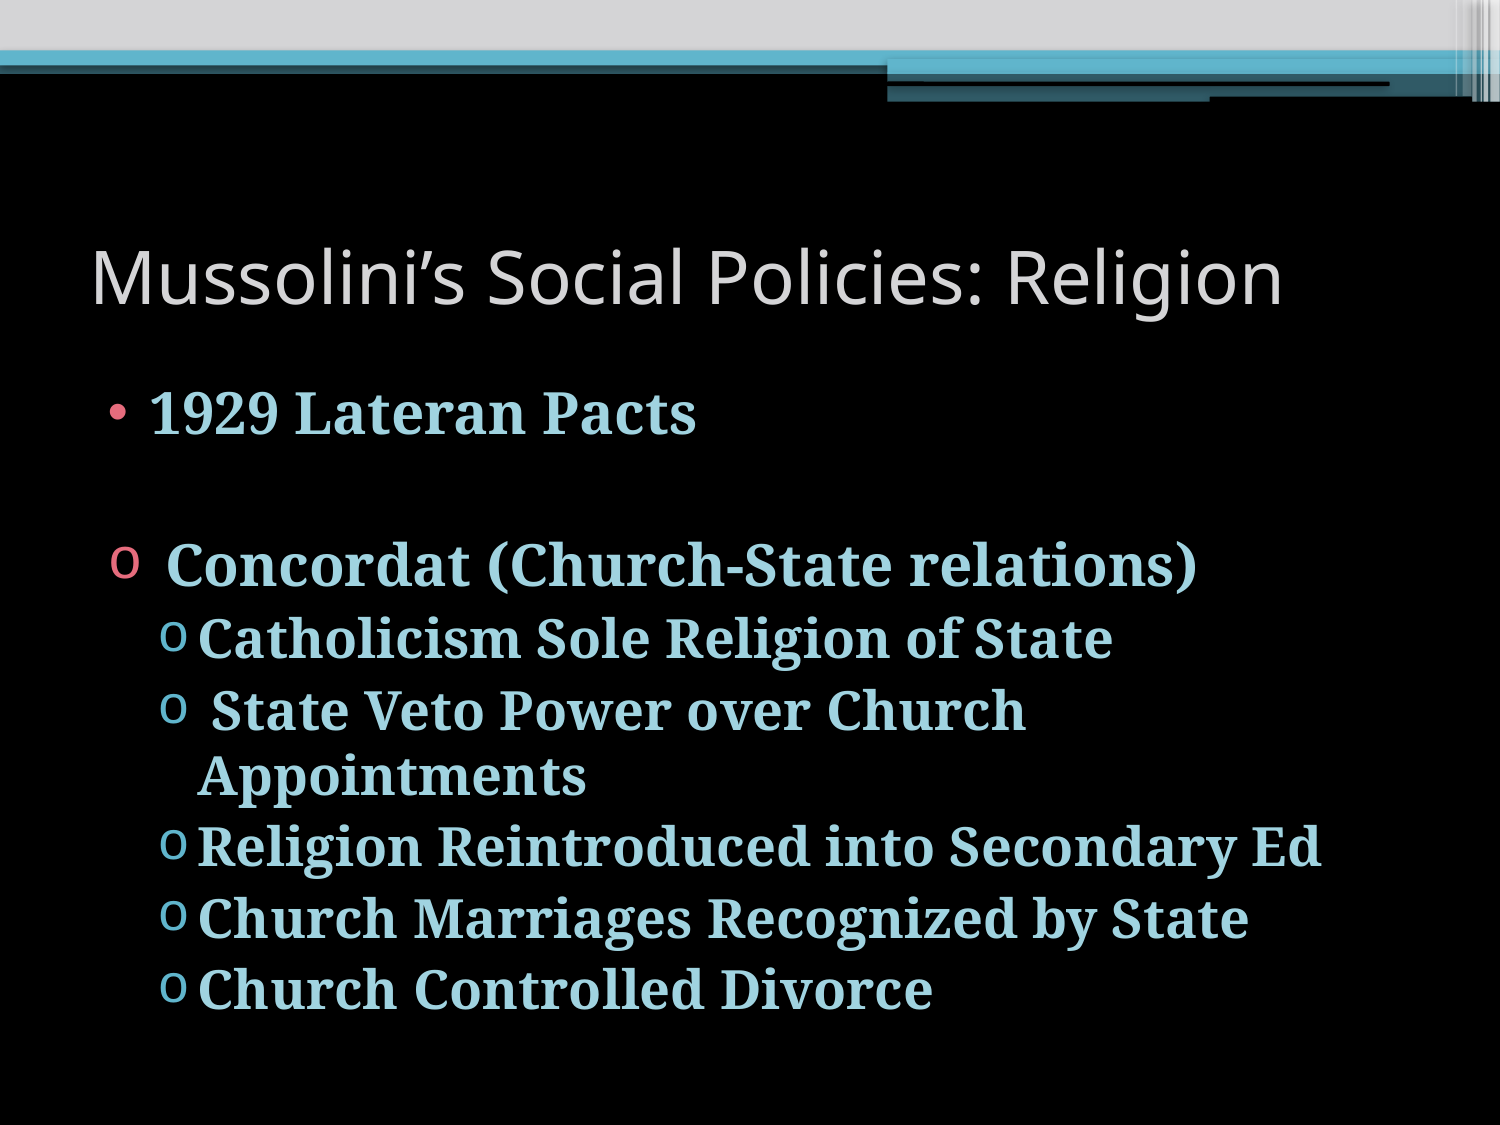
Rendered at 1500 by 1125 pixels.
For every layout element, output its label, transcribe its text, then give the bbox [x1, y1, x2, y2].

title Mussolini’s Social Policies: Religion [75, 187, 1425, 363]
list 1929 Lateran Pacts Concordat (Church-State relations) Catholicism Sole Religion of State State Veto Power over Church Appointments Religion Reintroduced into Secondary Ed Church Marriages Recognized by State Church Controlled Divorce [75, 368, 1425, 1125]
